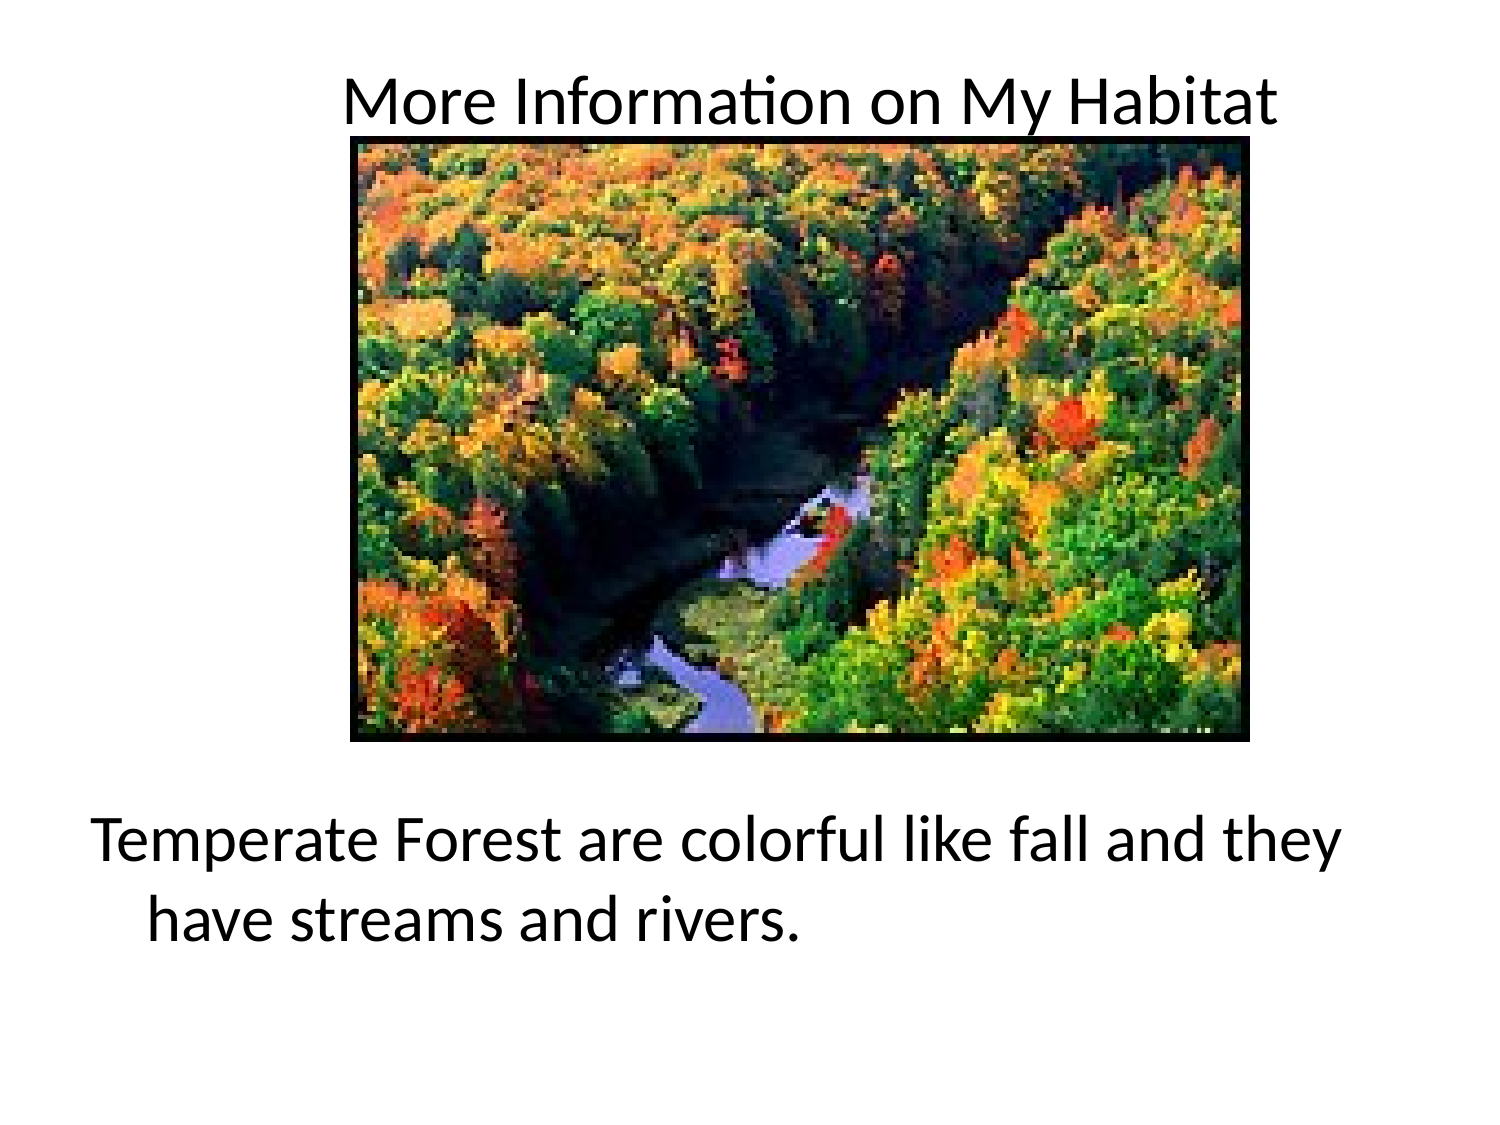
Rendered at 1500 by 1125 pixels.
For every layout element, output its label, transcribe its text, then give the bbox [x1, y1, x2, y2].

title More Information on My Habitat [212, 45, 1425, 233]
picture [349, 136, 1251, 742]
list Temperate Forest are colorful like fall and they have streams and rivers. [75, 787, 1425, 1125]
